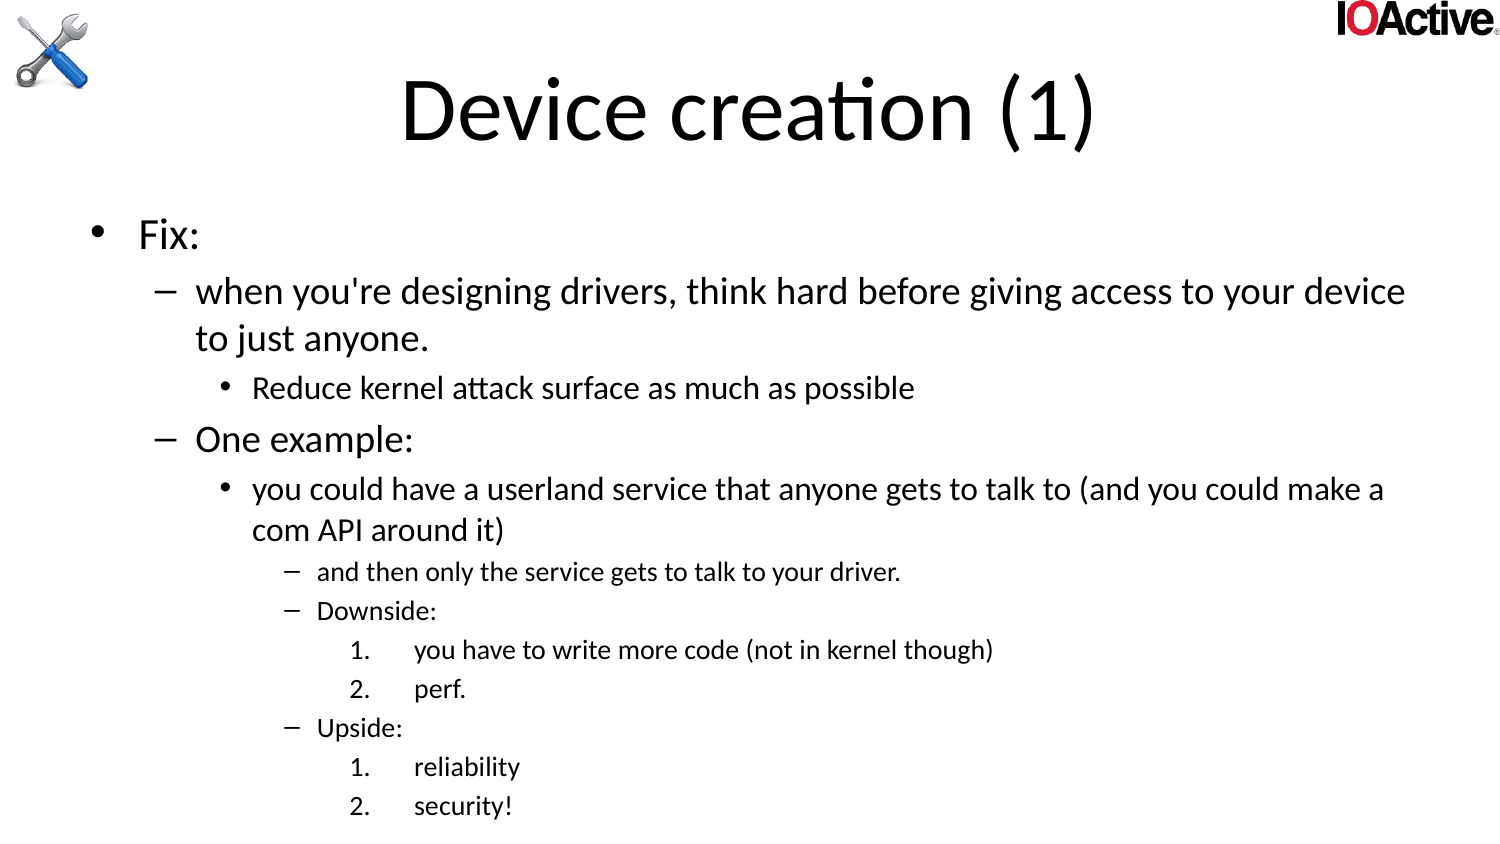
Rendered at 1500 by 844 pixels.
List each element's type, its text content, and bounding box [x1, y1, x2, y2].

picture [0, 0, 101, 101]
picture [1337, 0, 1500, 36]
title Device creation (1) [75, 33, 1425, 175]
list Fix: when you're designing drivers, think hard before giving access to your device to just anyone. Reduce kernel attack surface as much as possible One example: you could have a userland service that anyone gets to talk to (and you could make a com API around it) and then only the service gets to talk to your driver. Downside: you have to write more code (not in kernel though) perf. Upside: reliability security! [75, 196, 1425, 835]
